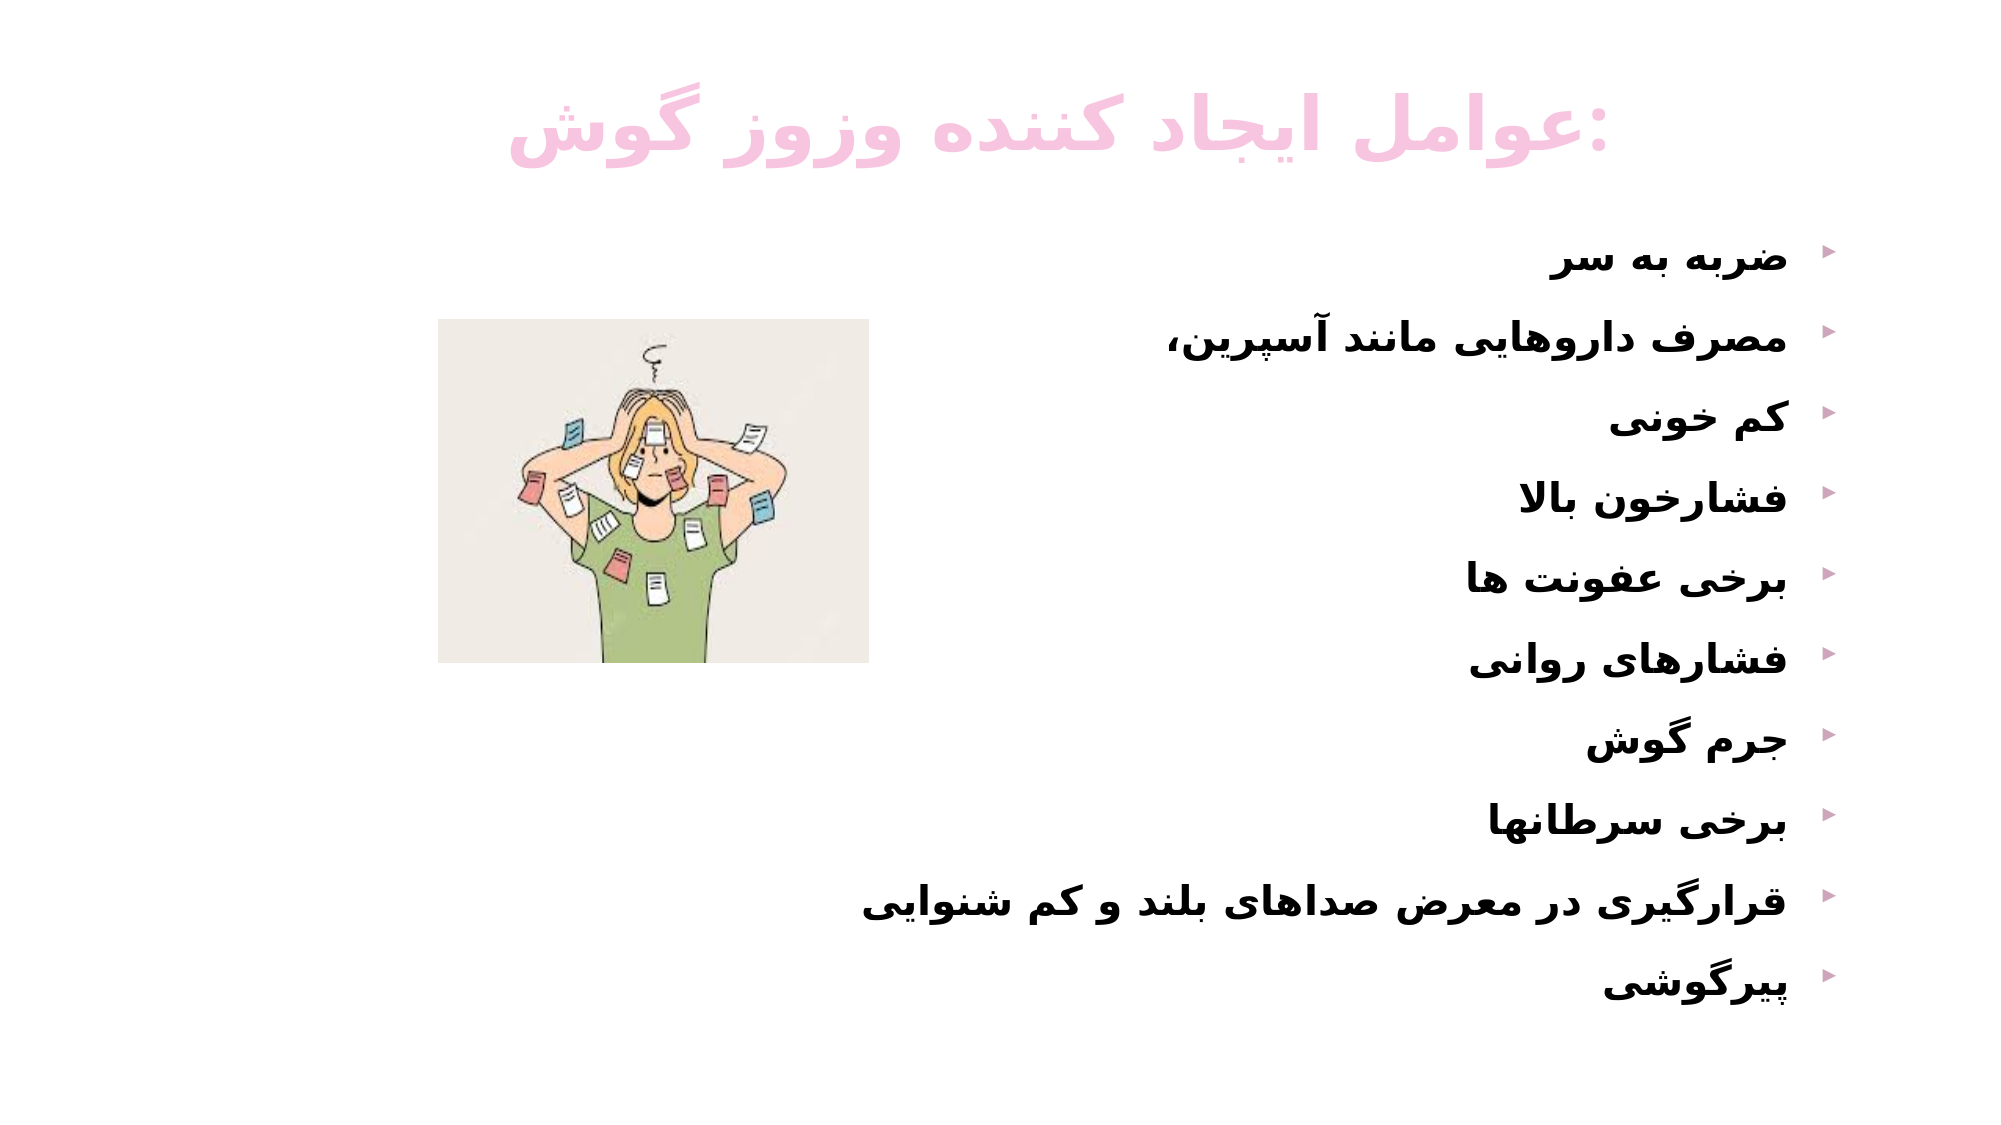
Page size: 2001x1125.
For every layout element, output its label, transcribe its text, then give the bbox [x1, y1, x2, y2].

picture [438, 319, 869, 663]
title عوامل ایجاد کننده وزوز گوش: [490, 54, 1626, 198]
list ضربه به سر مصرف داروهایی مانند آسپرین، کم خونی فشارخون بالا برخی عفونت ها فشارهای روانی جرم گوش برخی سرطانها قرارگیری در معرض صداهای بلند و کم شنوایی پیرگوشی [137, 198, 1863, 1014]
